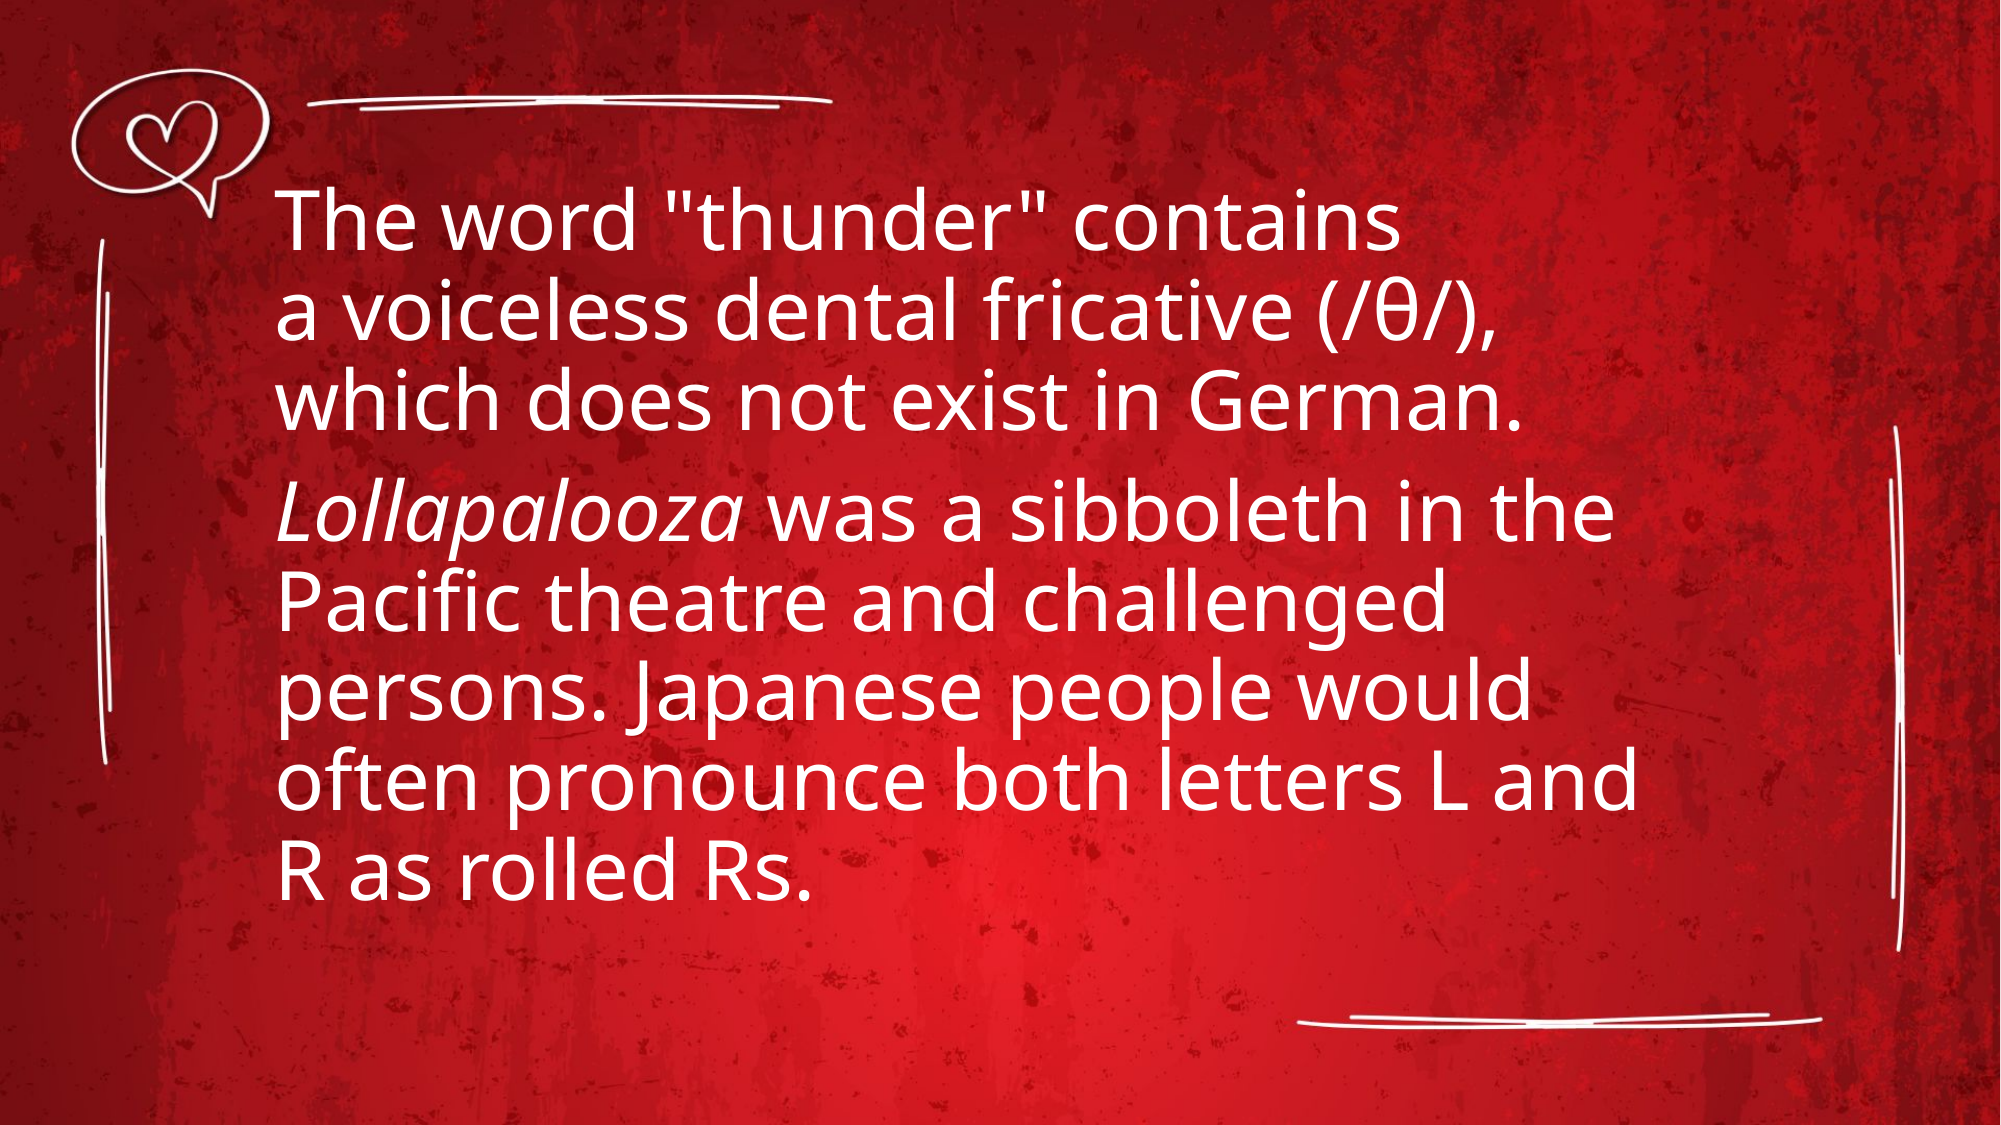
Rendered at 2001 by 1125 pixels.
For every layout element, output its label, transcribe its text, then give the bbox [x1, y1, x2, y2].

picture [0, 0, 2001, 1125]
list The word "thunder" contains a voiceless dental fricative (/θ/), which does not exist in German. Lollapalooza was a sibboleth in the Pacific theatre and challenged persons. Japanese people would often pronounce both letters L and R as rolled Rs. [259, 98, 1704, 1000]
